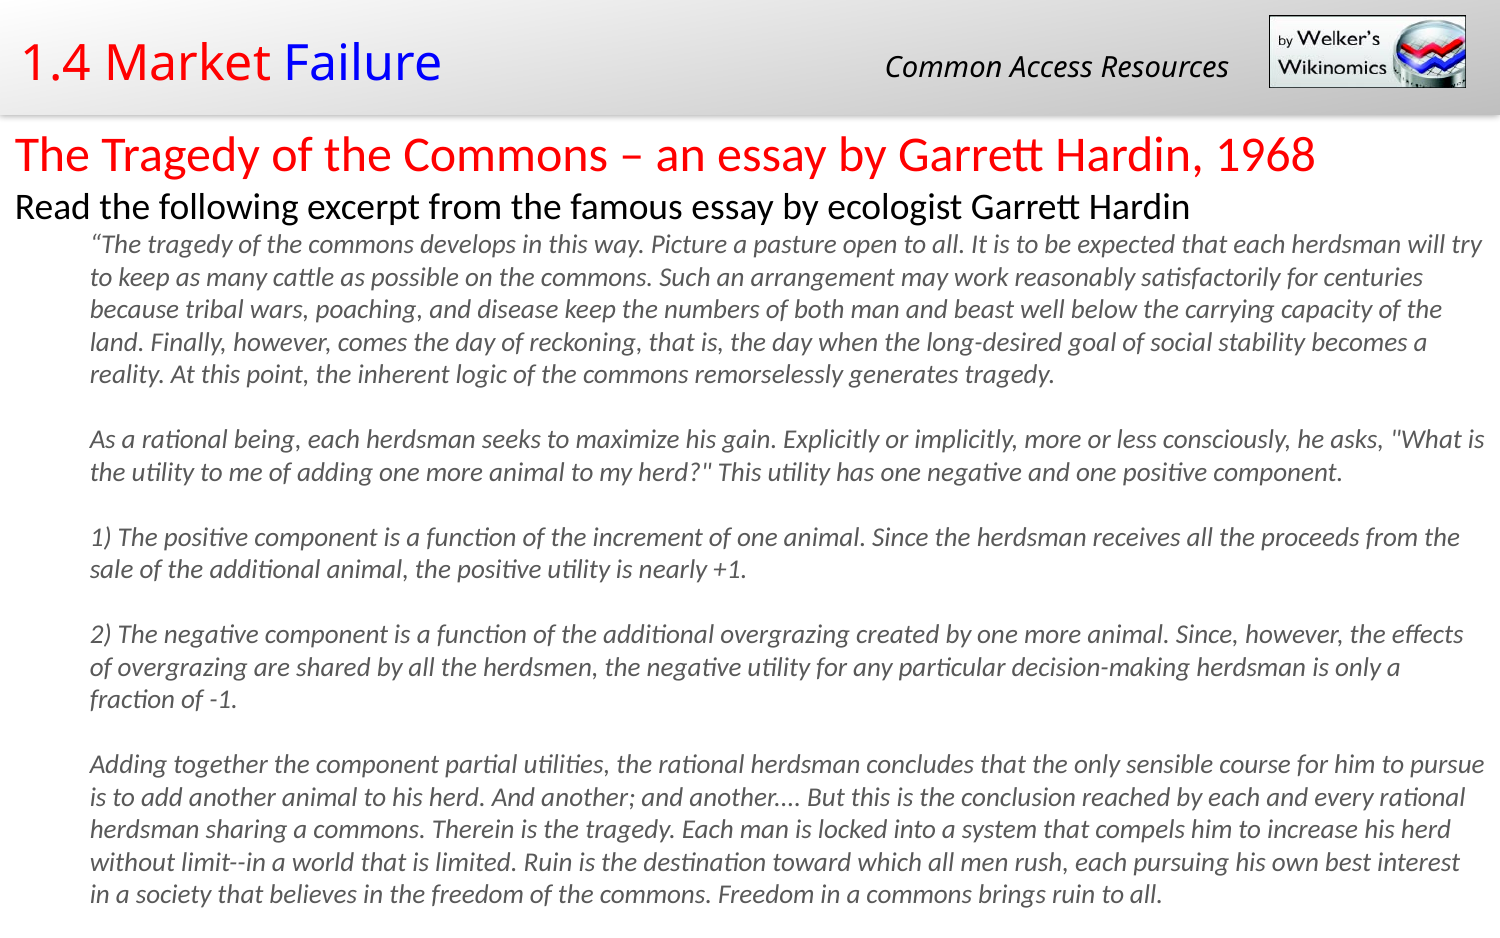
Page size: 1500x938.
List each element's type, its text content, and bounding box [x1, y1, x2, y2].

text_box The Tragedy of the Commons – an essay by Garrett Hardin, 1968 Read the following excerpt from the famous essay by ecologist Garrett Hardin “The tragedy of the commons develops in this way. Picture a pasture open to all. It is to be expected that each herdsman will try to keep as many cattle as possible on the commons. Such an arrangement may work reasonably satisfactorily for centuries because tribal wars, poaching, and disease keep the numbers of both man and beast well below the carrying capacity of the land. Finally, however, comes the day of reckoning, that is, the day when the long-desired goal of social stability becomes a reality. At this point, the inherent logic of the commons remorselessly generates tragedy. As a rational being, each herdsman seeks to maximize his gain. Explicitly or implicitly, more or less consciously, he asks, "What is the utility to me of adding one more animal to my herd?" This utility has one negative and one positive component. 1) The positive component is a function of the increment of one animal. Since the herdsman receives all the proceeds from the sale of the additional animal, the positive utility is nearly +1. 2) The negative component is a function of the additional overgrazing created by one more animal. Since, however, the effects of overgrazing are shared by all the herdsmen, the negative utility for any particular decision-making herdsman is only a fraction of -1. Adding together the component partial utilities, the rational herdsman concludes that the only sensible course for him to pursue is to add another animal to his herd. And another; and another.... But this is the conclusion reached by each and every rational herdsman sharing a commons. Therein is the tragedy. Each man is locked into a system that compels him to increase his herd without limit--in a world that is limited. Ruin is the destination toward which all men rush, each pursuing his own best interest in a society that believes in the freedom of the commons. Freedom in a commons brings ruin to all. [0, 123, 1500, 938]
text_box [0, 0, 1500, 115]
